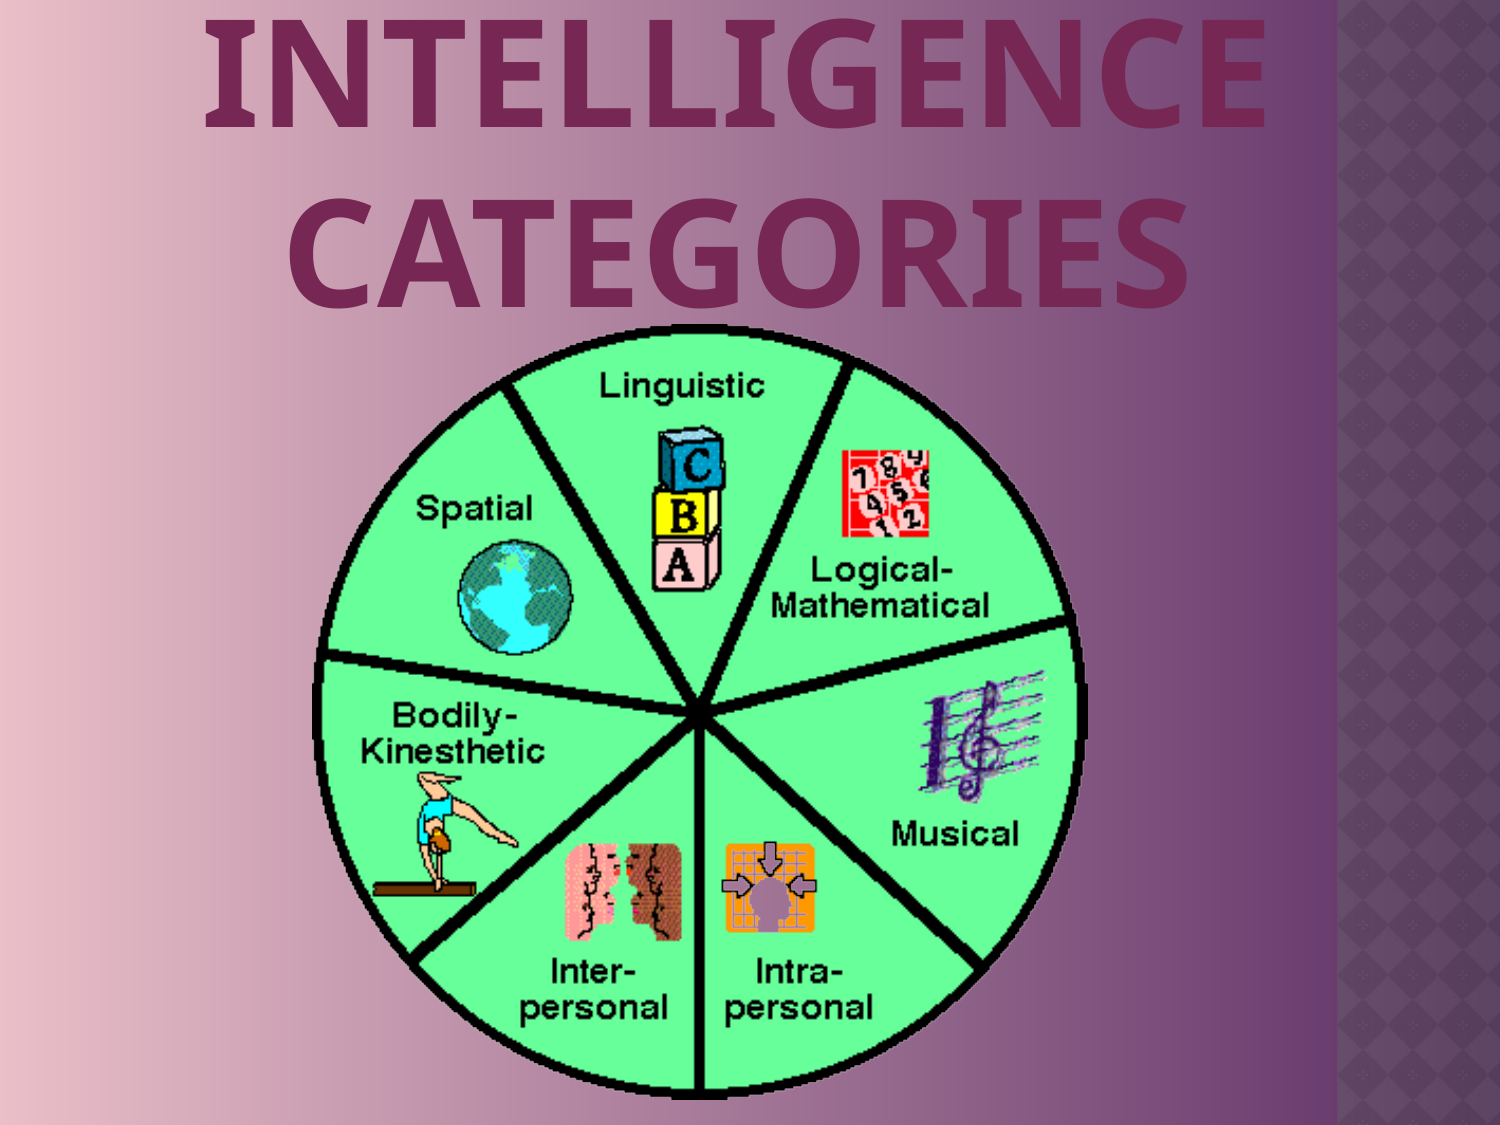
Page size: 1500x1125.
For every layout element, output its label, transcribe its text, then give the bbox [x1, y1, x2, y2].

title Intelligence Categories [62, 24, 1413, 338]
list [312, 324, 1088, 1101]
